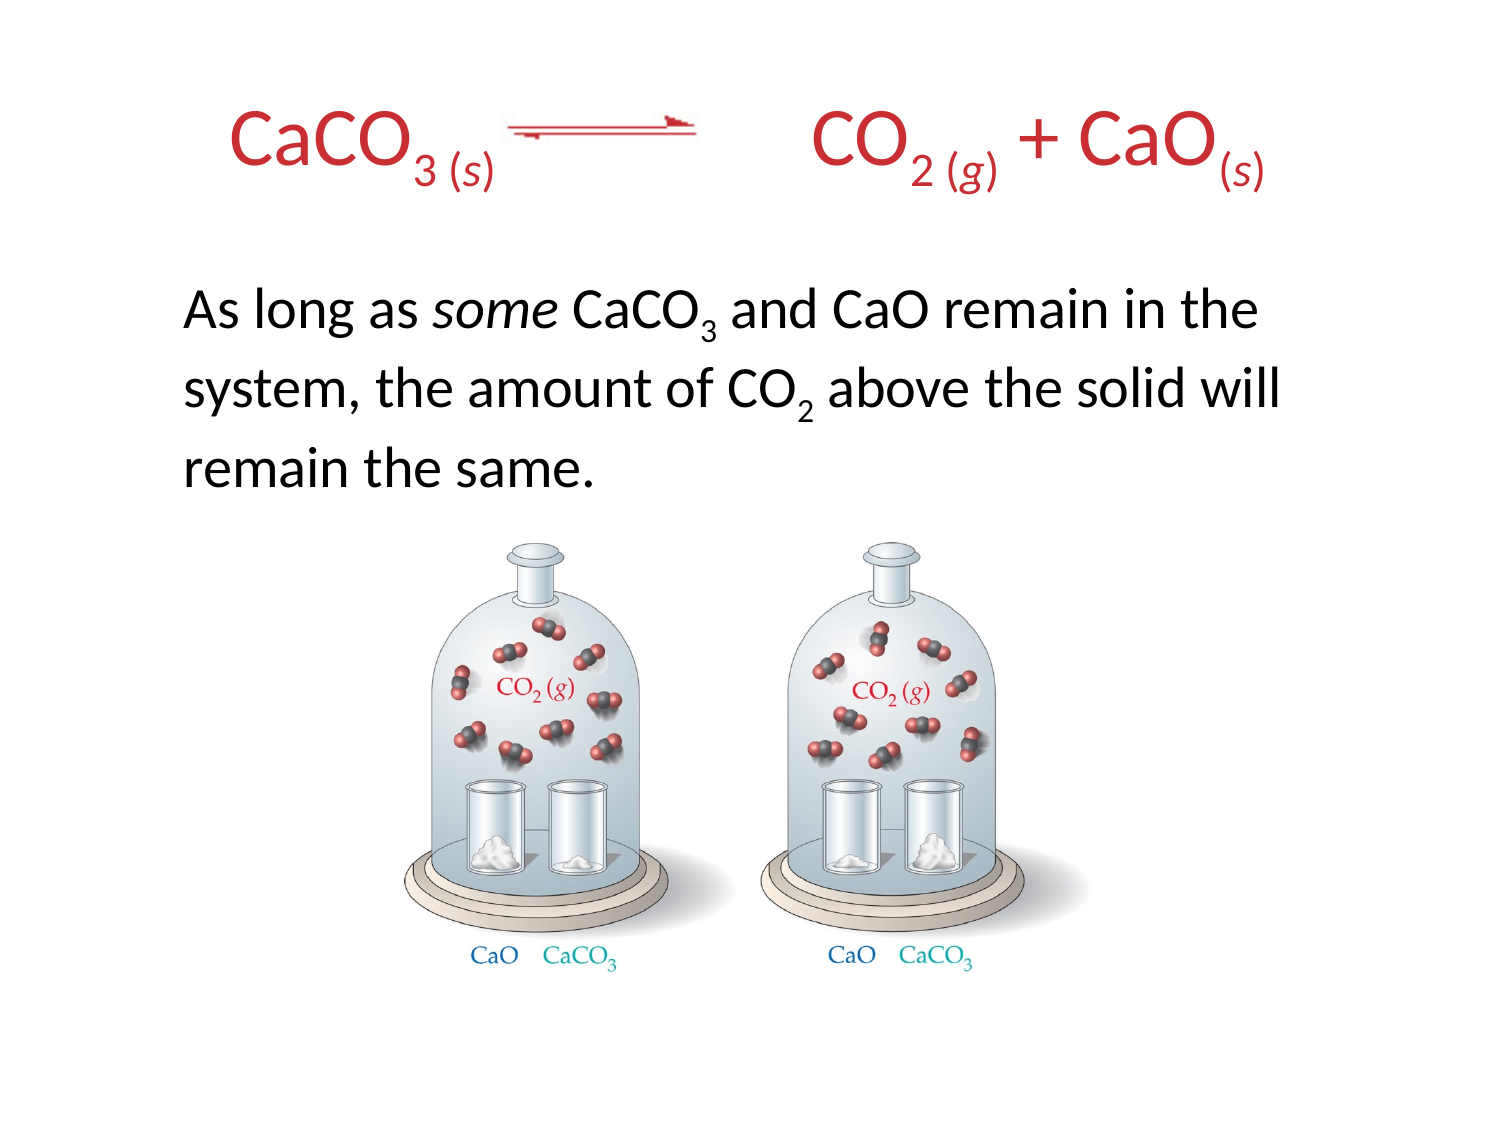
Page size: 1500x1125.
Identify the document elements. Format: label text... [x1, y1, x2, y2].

picture [499, 112, 705, 144]
text_box As long as some CaCO3 and CaO remain in the system, the amount of CO2 above the solid will remain the same. [112, 262, 1388, 500]
picture [399, 537, 1101, 981]
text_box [175, 74, 1341, 191]
